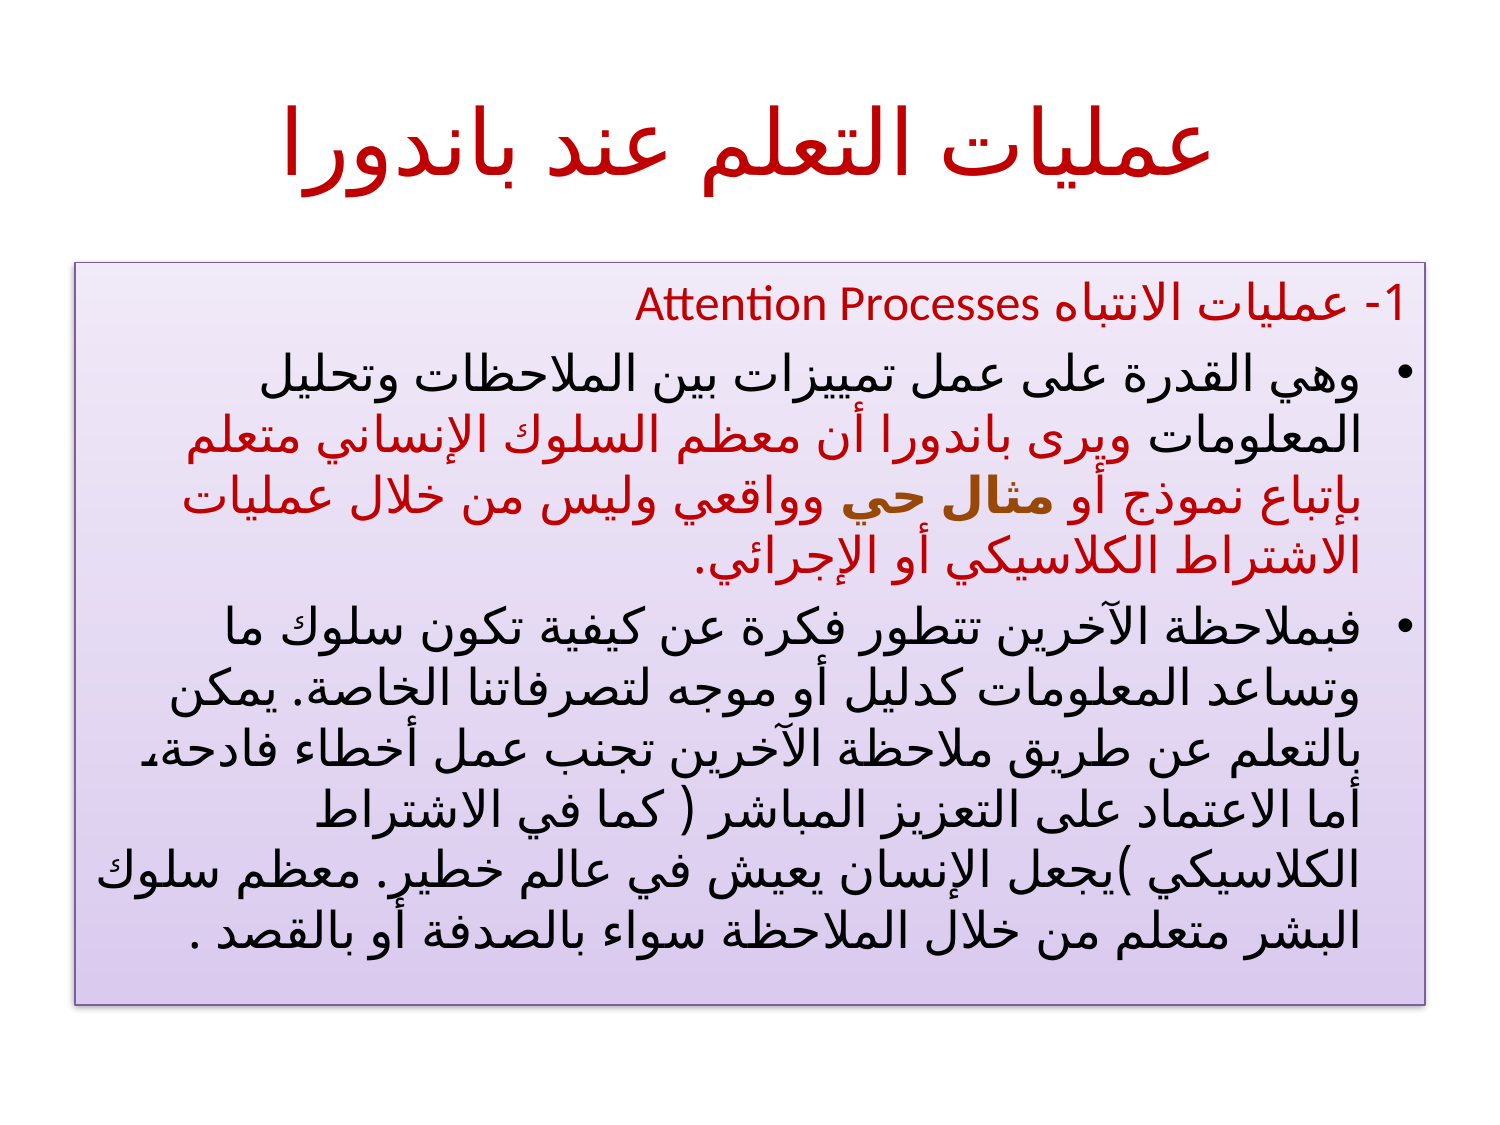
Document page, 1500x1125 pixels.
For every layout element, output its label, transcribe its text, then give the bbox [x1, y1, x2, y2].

title عمليات التعلم عند باندورا [75, 45, 1425, 233]
list 1- عمليات الانتباه Attention Processes وهي القدرة على عمل تمييزات بين الملاحظات وتحليل المعلومات ويرى باندورا أن معظم السلوك الإنساني متعلم بإتباع نموذج أو مثال حي وواقعي وليس من خلال عمليات الاشتراط الكلاسيكي أو الإجرائي. فبملاحظة الآخرين تتطور فكرة عن كيفية تكون سلوك ما وتساعد المعلومات كدليل أو موجه لتصرفاتنا الخاصة. يمكن بالتعلم عن طريق ملاحظة الآخرين تجنب عمل أخطاء فادحة، أما الاعتماد على التعزيز المباشر ( كما في الاشتراط الكلاسيكي )يجعل الإنسان يعيش في عالم خطير. معظم سلوك البشر متعلم من خلال الملاحظة سواء بالصدفة أو بالقصد . [74, 262, 1426, 1006]
